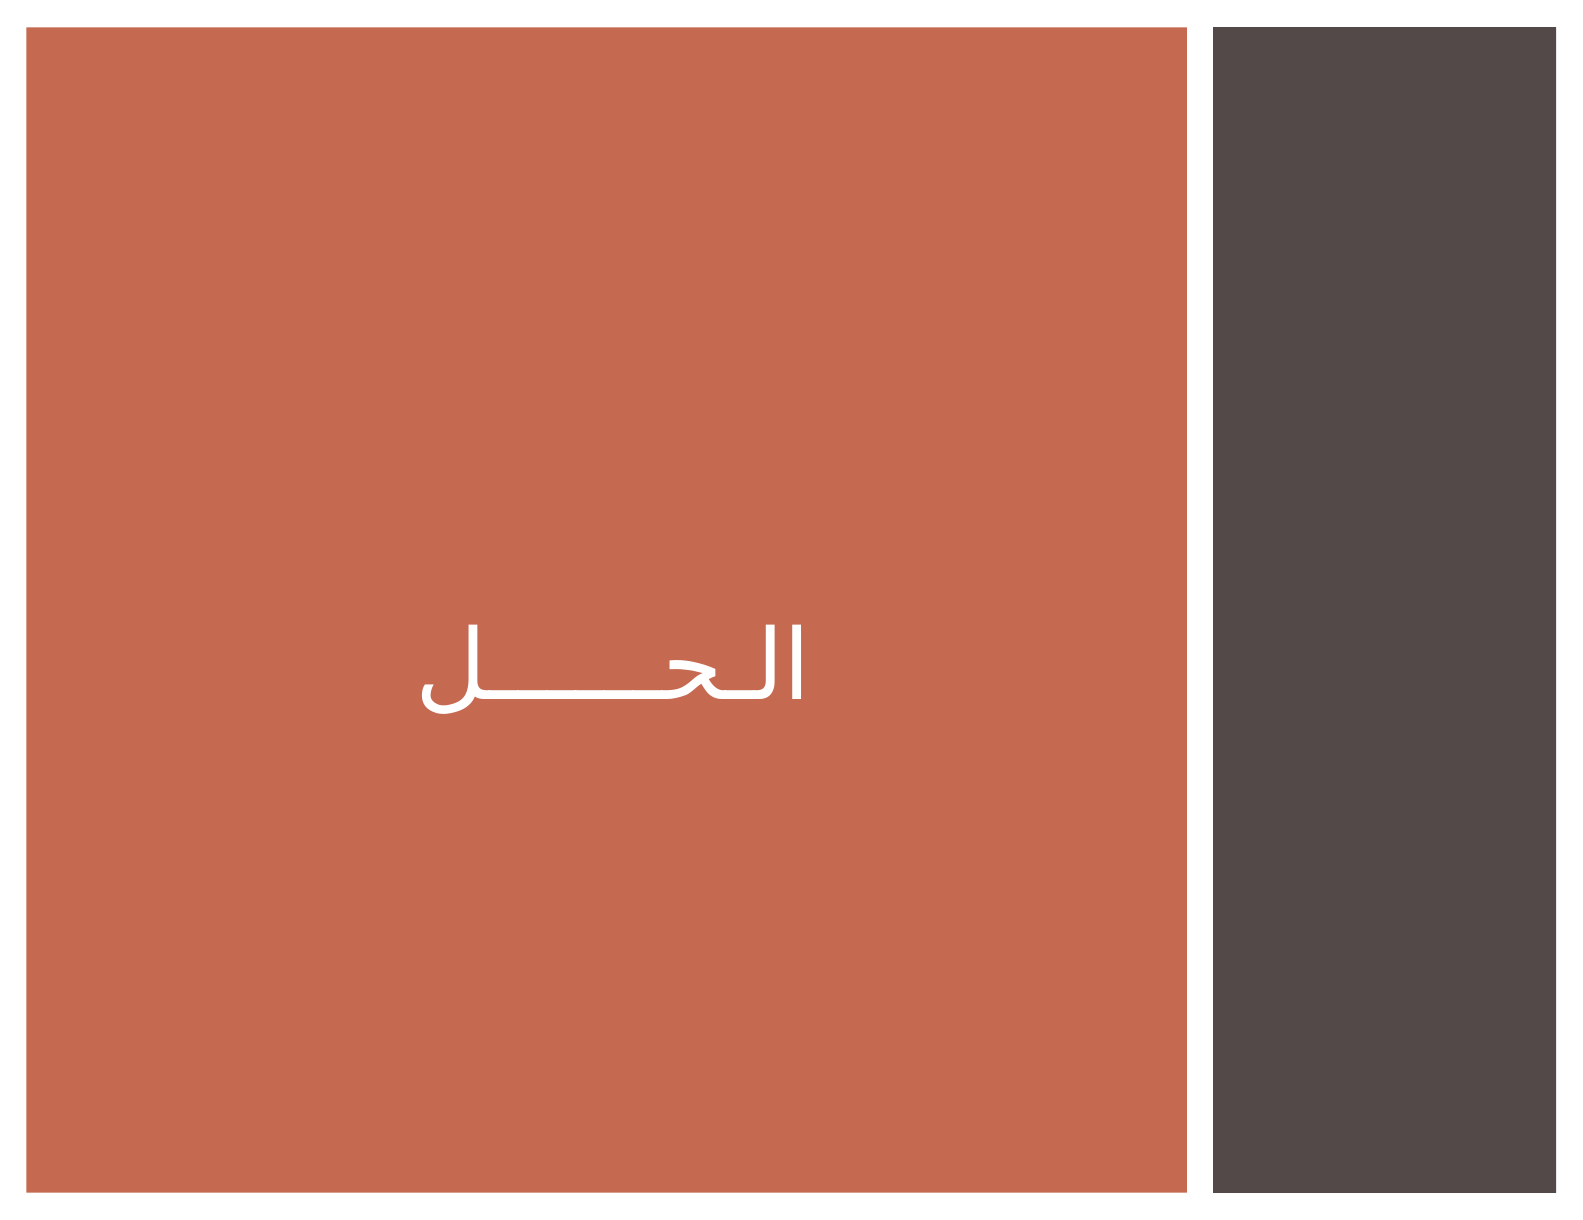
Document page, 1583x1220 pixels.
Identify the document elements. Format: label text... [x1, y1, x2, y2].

title الـحــــــل [65, 514, 1161, 807]
